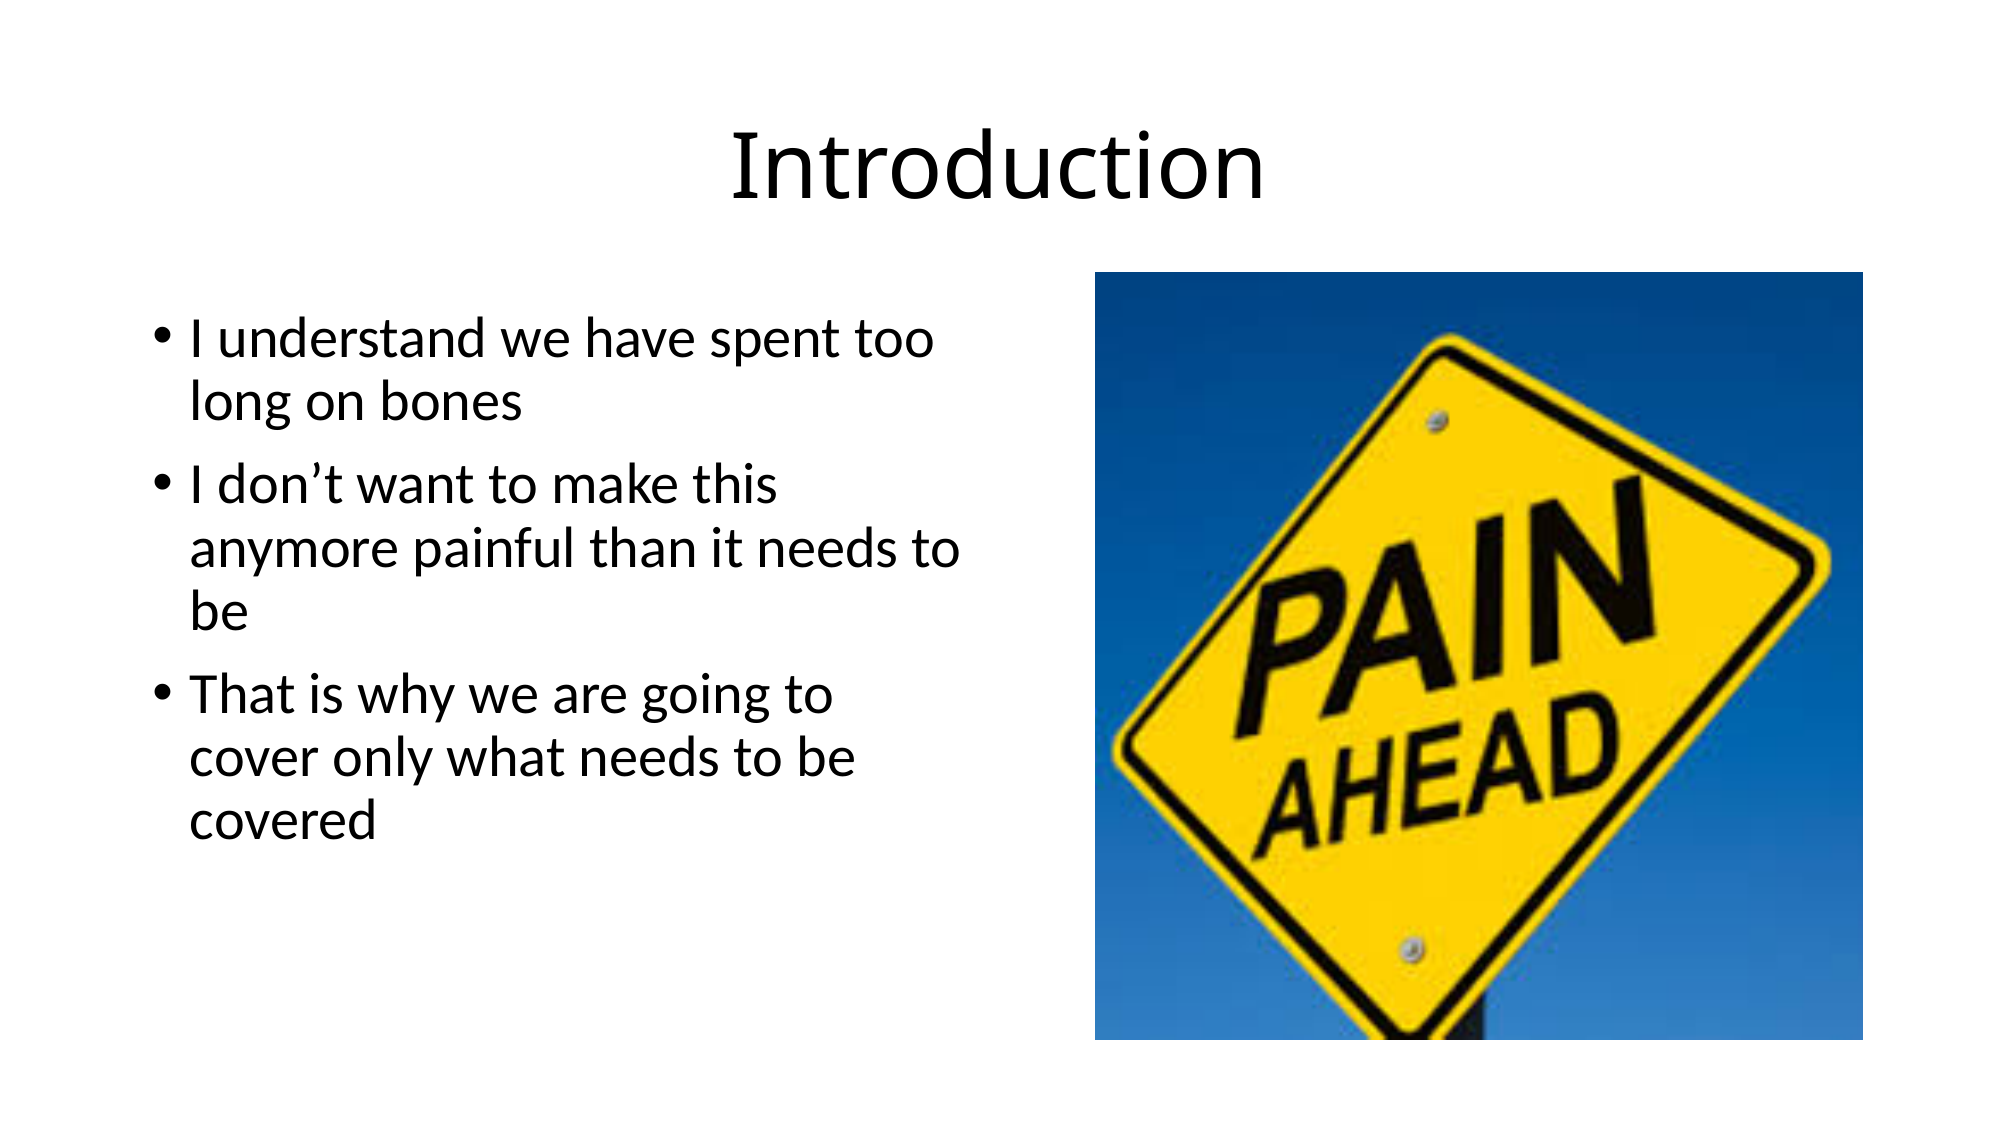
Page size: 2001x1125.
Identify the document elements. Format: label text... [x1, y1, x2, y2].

title Introduction [137, 59, 1863, 278]
list I understand we have spent too long on bones I don’t want to make this anymore painful than it needs to be That is why we are going to cover only what needs to be covered [137, 299, 988, 1014]
picture [1095, 272, 1863, 1040]
